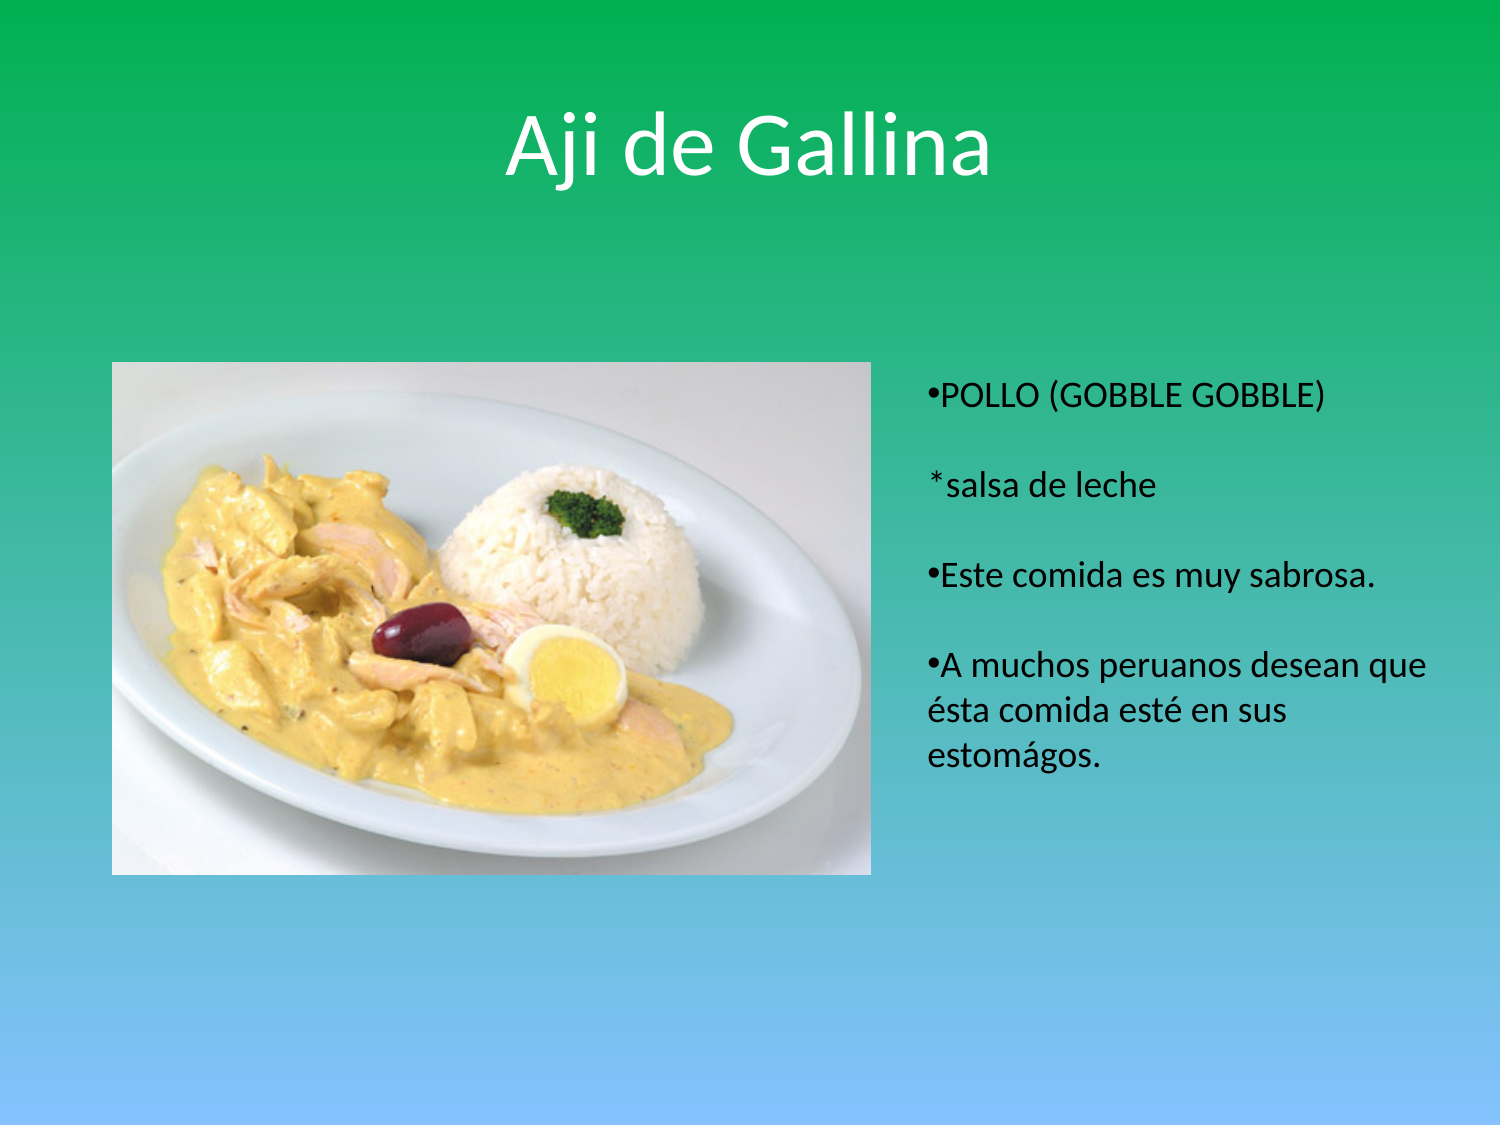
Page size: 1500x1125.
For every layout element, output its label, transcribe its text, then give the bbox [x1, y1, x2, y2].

title Aji de Gallina [75, 45, 1425, 233]
text_box POLLO (GOBBLE GOBBLE) *salsa de leche Este comida es muy sabrosa. A muchos peruanos desean que ésta comida esté en sus estomágos. [912, 362, 1463, 783]
picture [112, 362, 871, 876]
